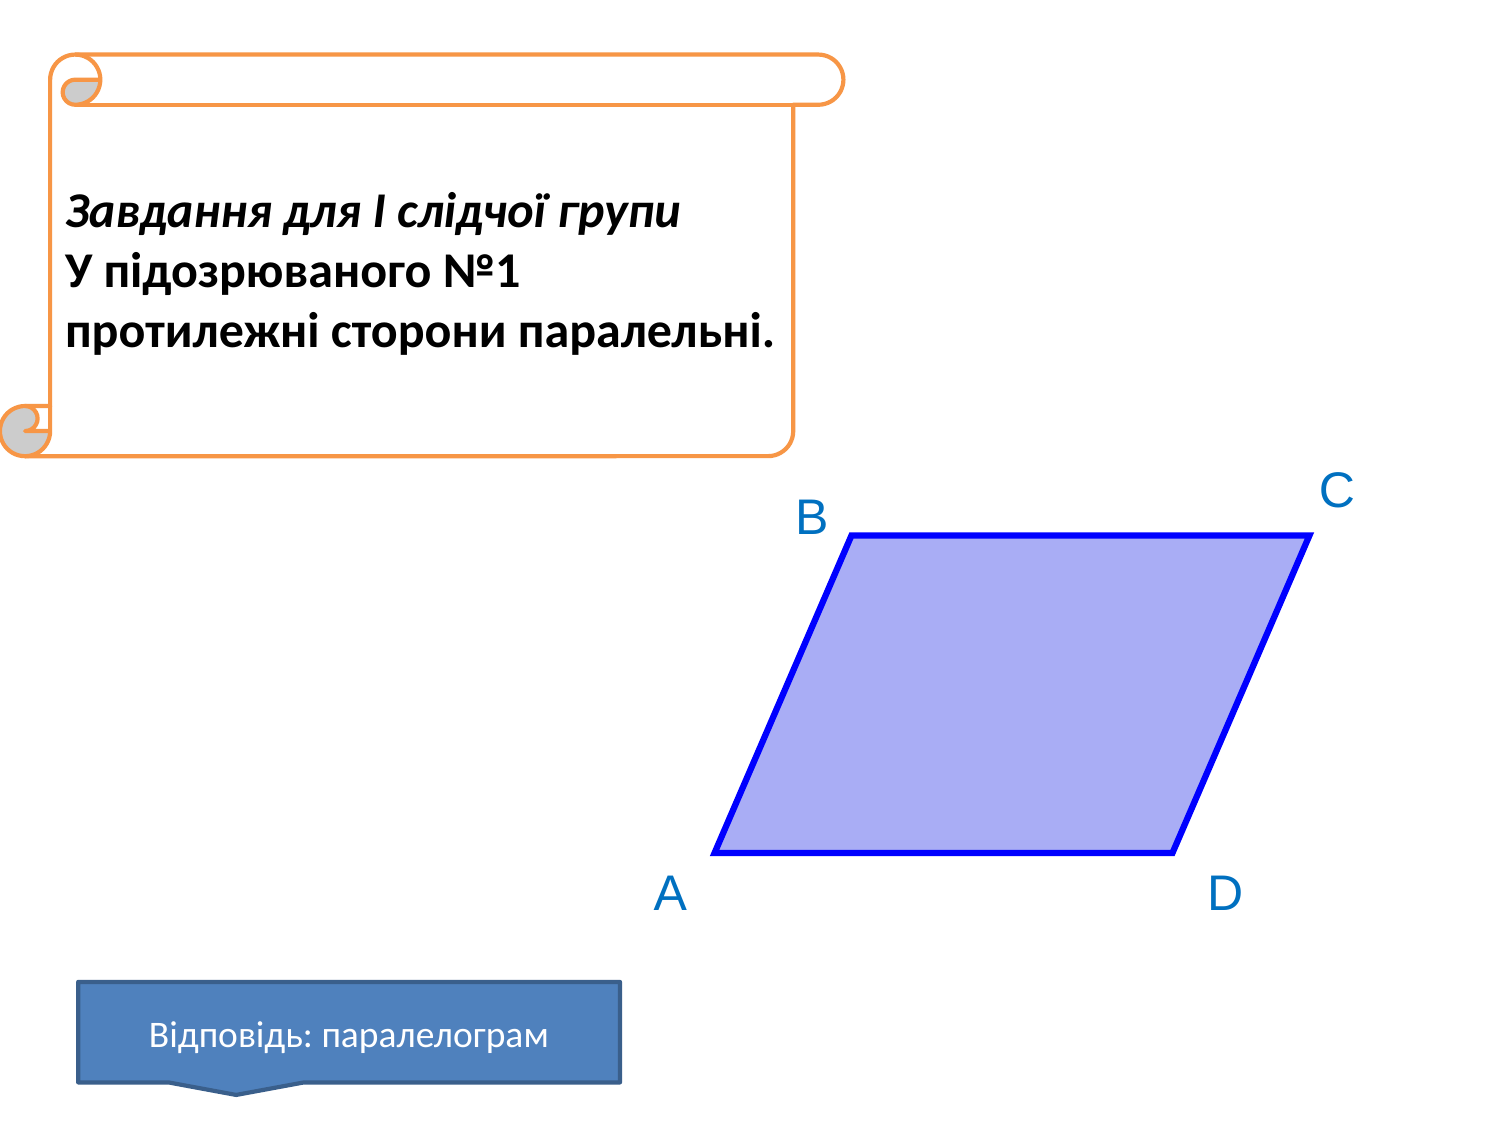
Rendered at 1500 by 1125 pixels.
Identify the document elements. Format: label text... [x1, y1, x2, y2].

text_box Завдання для І слідчої групи У підозрюваного №1 протилежні сторони паралельні. [0, 52, 846, 459]
text_box Відповідь: паралелограм [76, 979, 623, 1098]
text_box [607, 449, 1371, 930]
